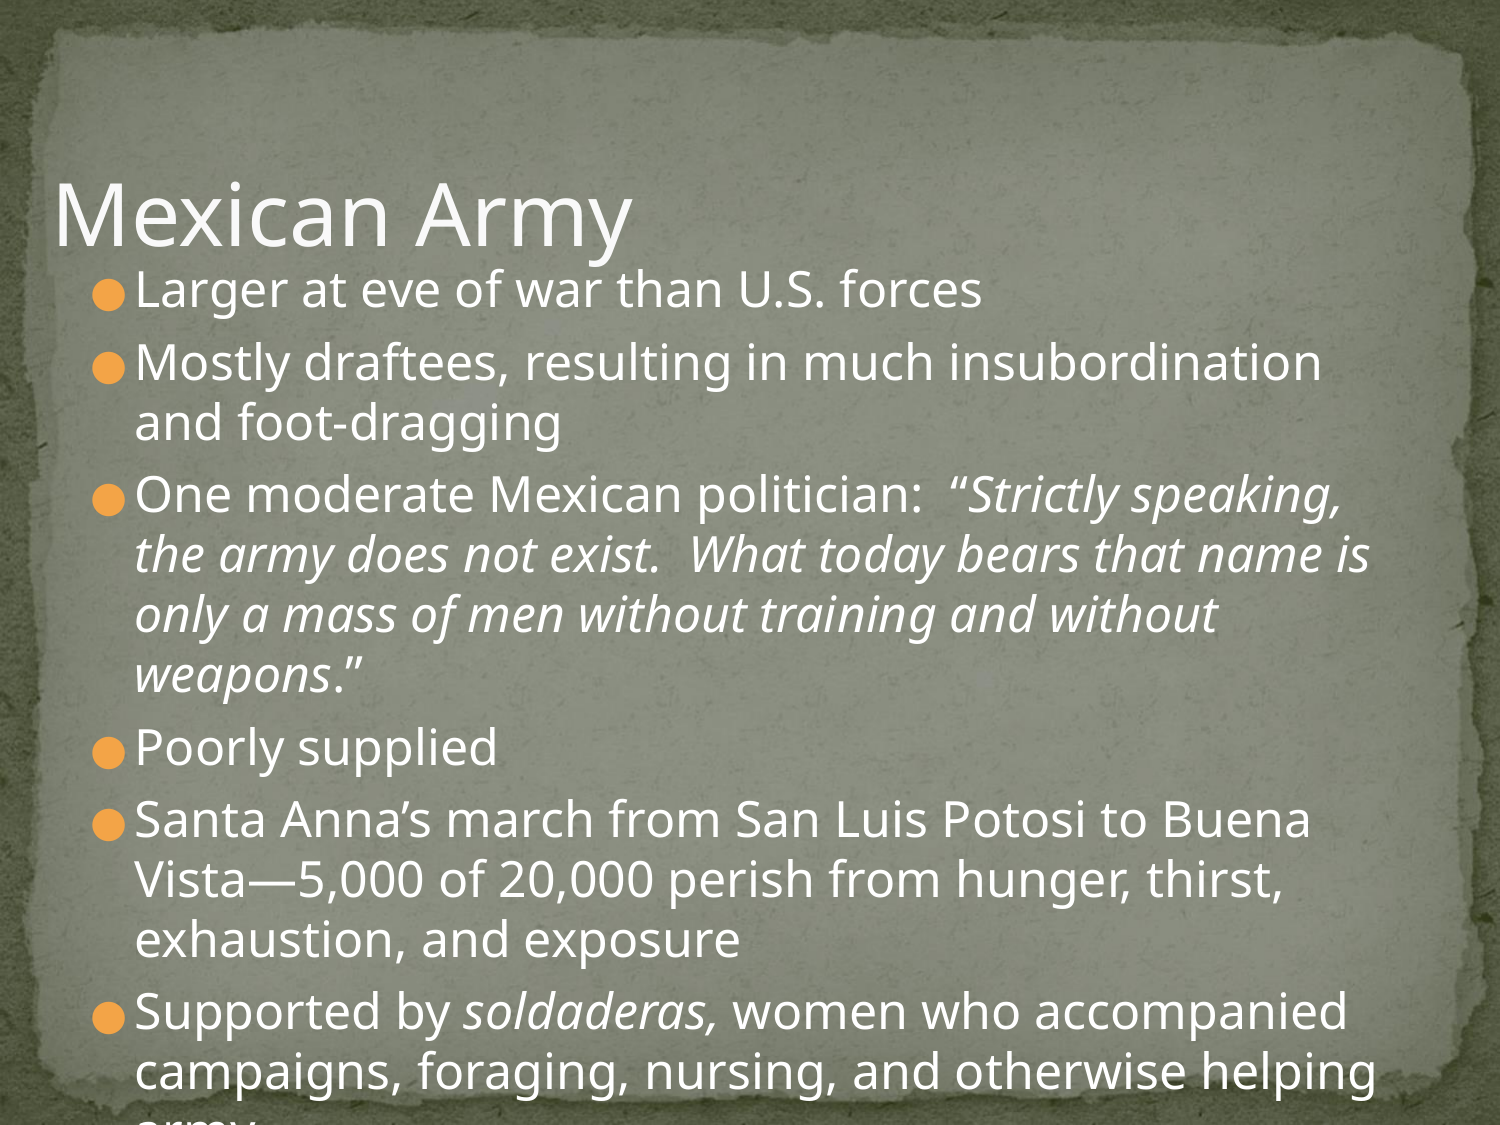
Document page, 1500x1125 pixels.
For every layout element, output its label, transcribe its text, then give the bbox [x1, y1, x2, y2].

list Larger at eve of war than U.S. forces Mostly draftees, resulting in much insubordination and foot-dragging One moderate Mexican politician: “Strictly speaking, the army does not exist. What today bears that name is only a mass of men without training and without weapons.” Poorly supplied Santa Anna’s march from San Luis Potosi to Buena Vista—5,000 of 20,000 perish from hunger, thirst, exhaustion, and exposure Supported by soldaderas, women who accompanied campaigns, foraging, nursing, and otherwise helping army [75, 272, 1425, 1000]
picture [0, 0, 1500, 1125]
title Mexican Army [36, 24, 1425, 272]
